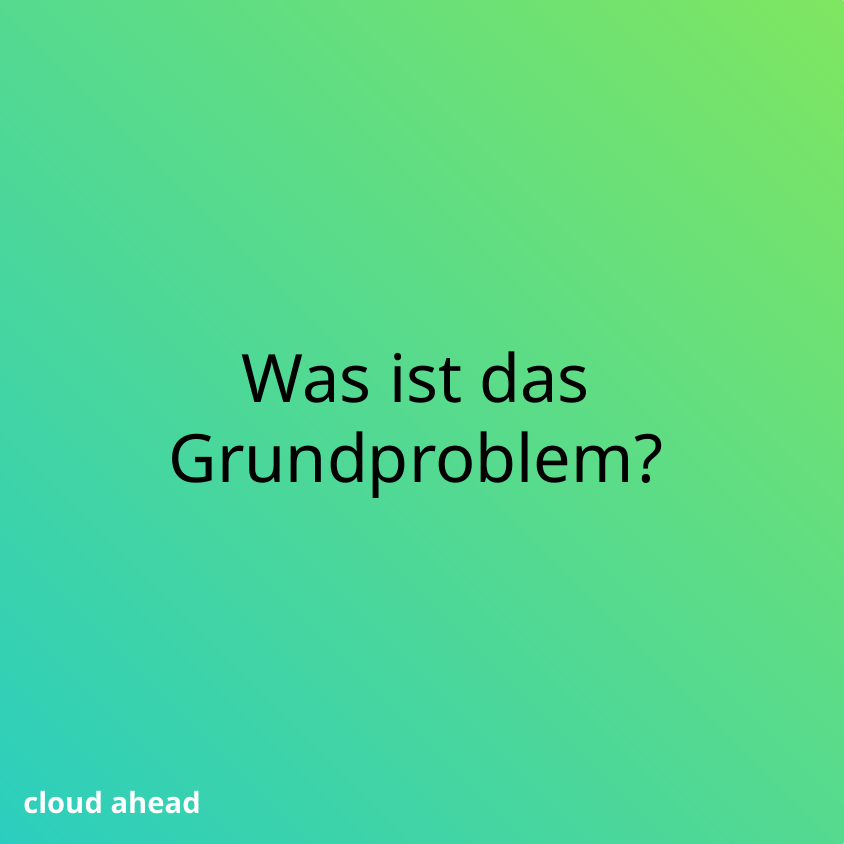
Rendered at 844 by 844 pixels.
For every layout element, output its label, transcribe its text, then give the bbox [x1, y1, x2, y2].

text_box Was ist das Grundproblem? [80, 84, 752, 748]
